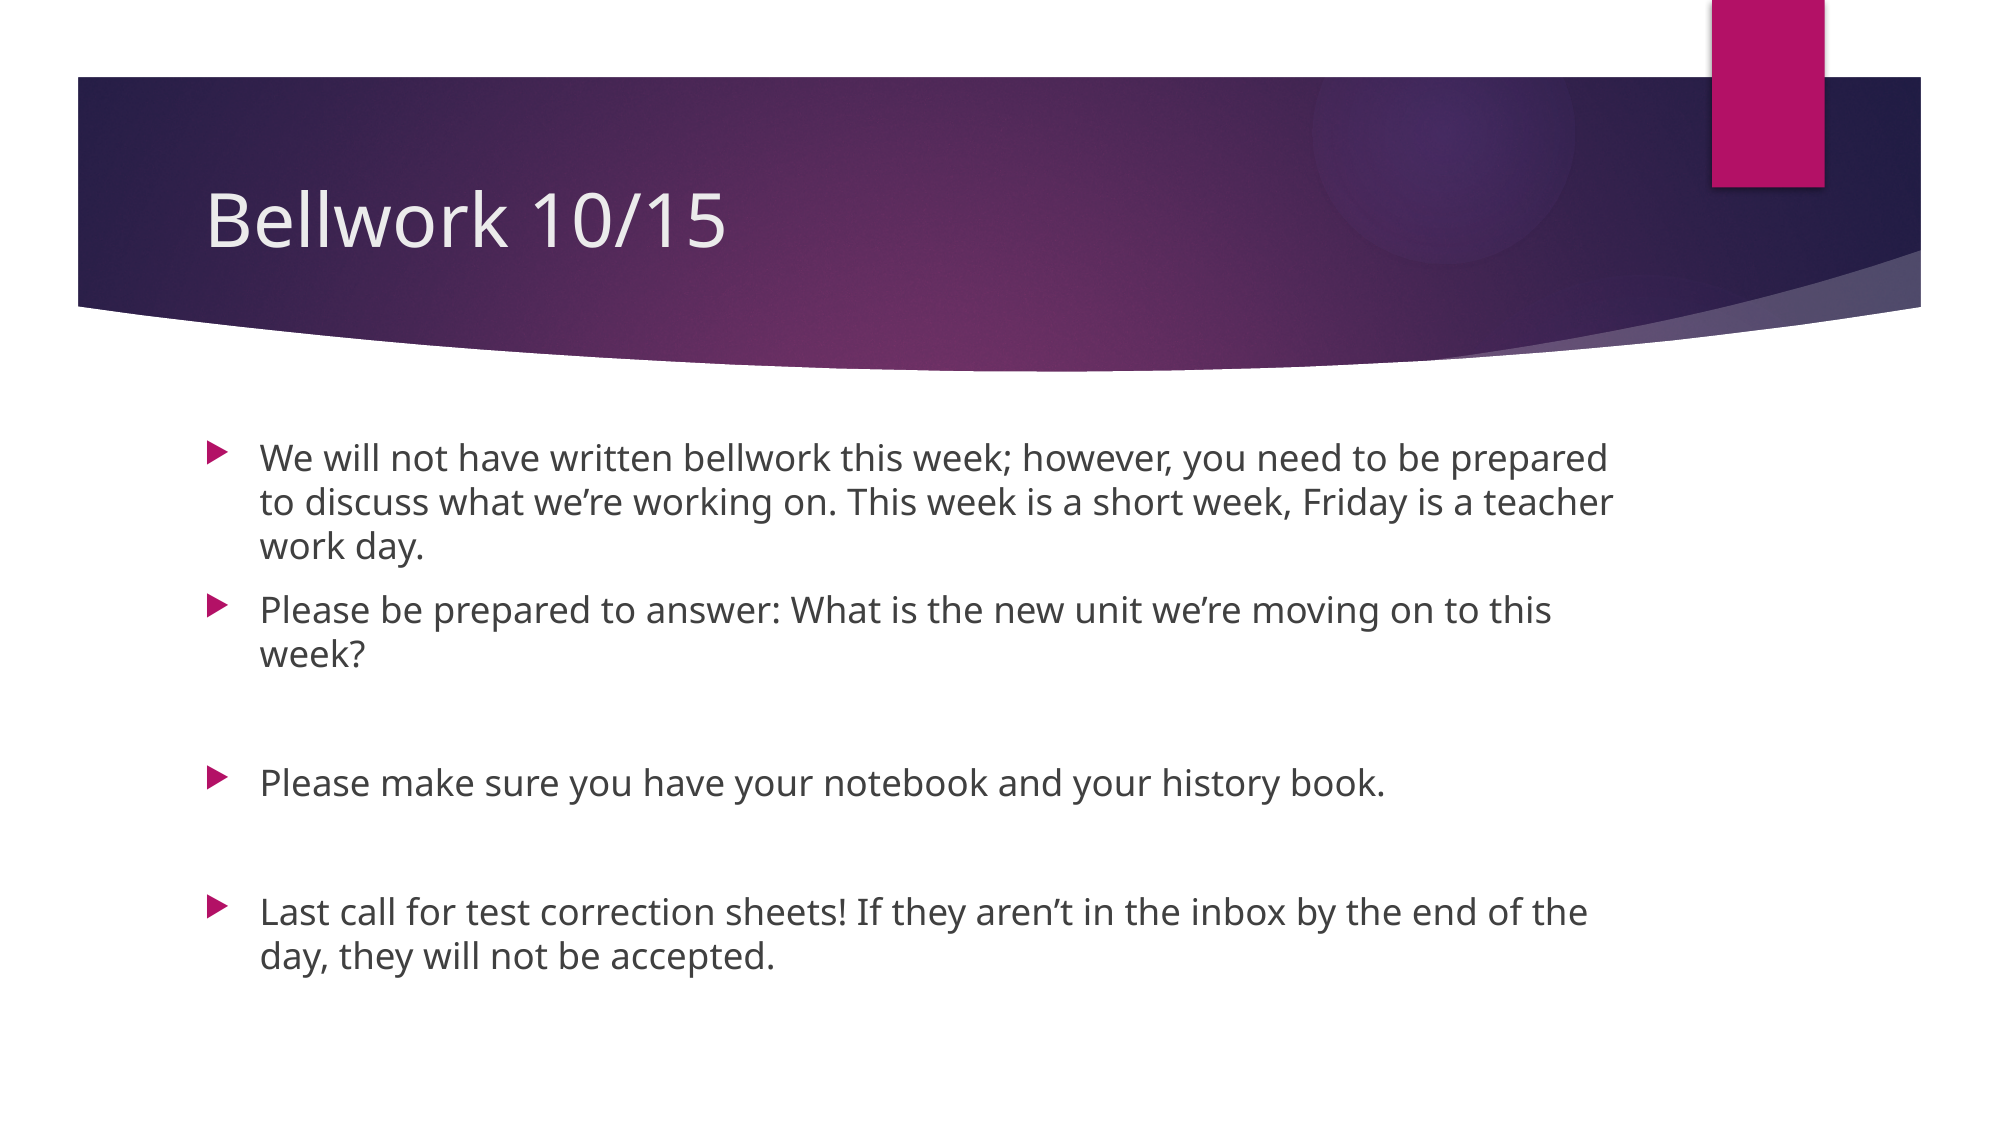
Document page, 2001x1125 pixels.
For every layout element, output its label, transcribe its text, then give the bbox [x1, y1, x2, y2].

title Bellwork 10/15 [189, 159, 1627, 276]
list We will not have written bellwork this week; however, you need to be prepared to discuss what we’re working on. This week is a short week, Friday is a teacher work day. Please be prepared to answer: What is the new unit we’re moving on to this week? Please make sure you have your notebook and your history book. Last call for test correction sheets! If they aren’t in the inbox by the end of the day, they will not be accepted. [189, 427, 1638, 988]
